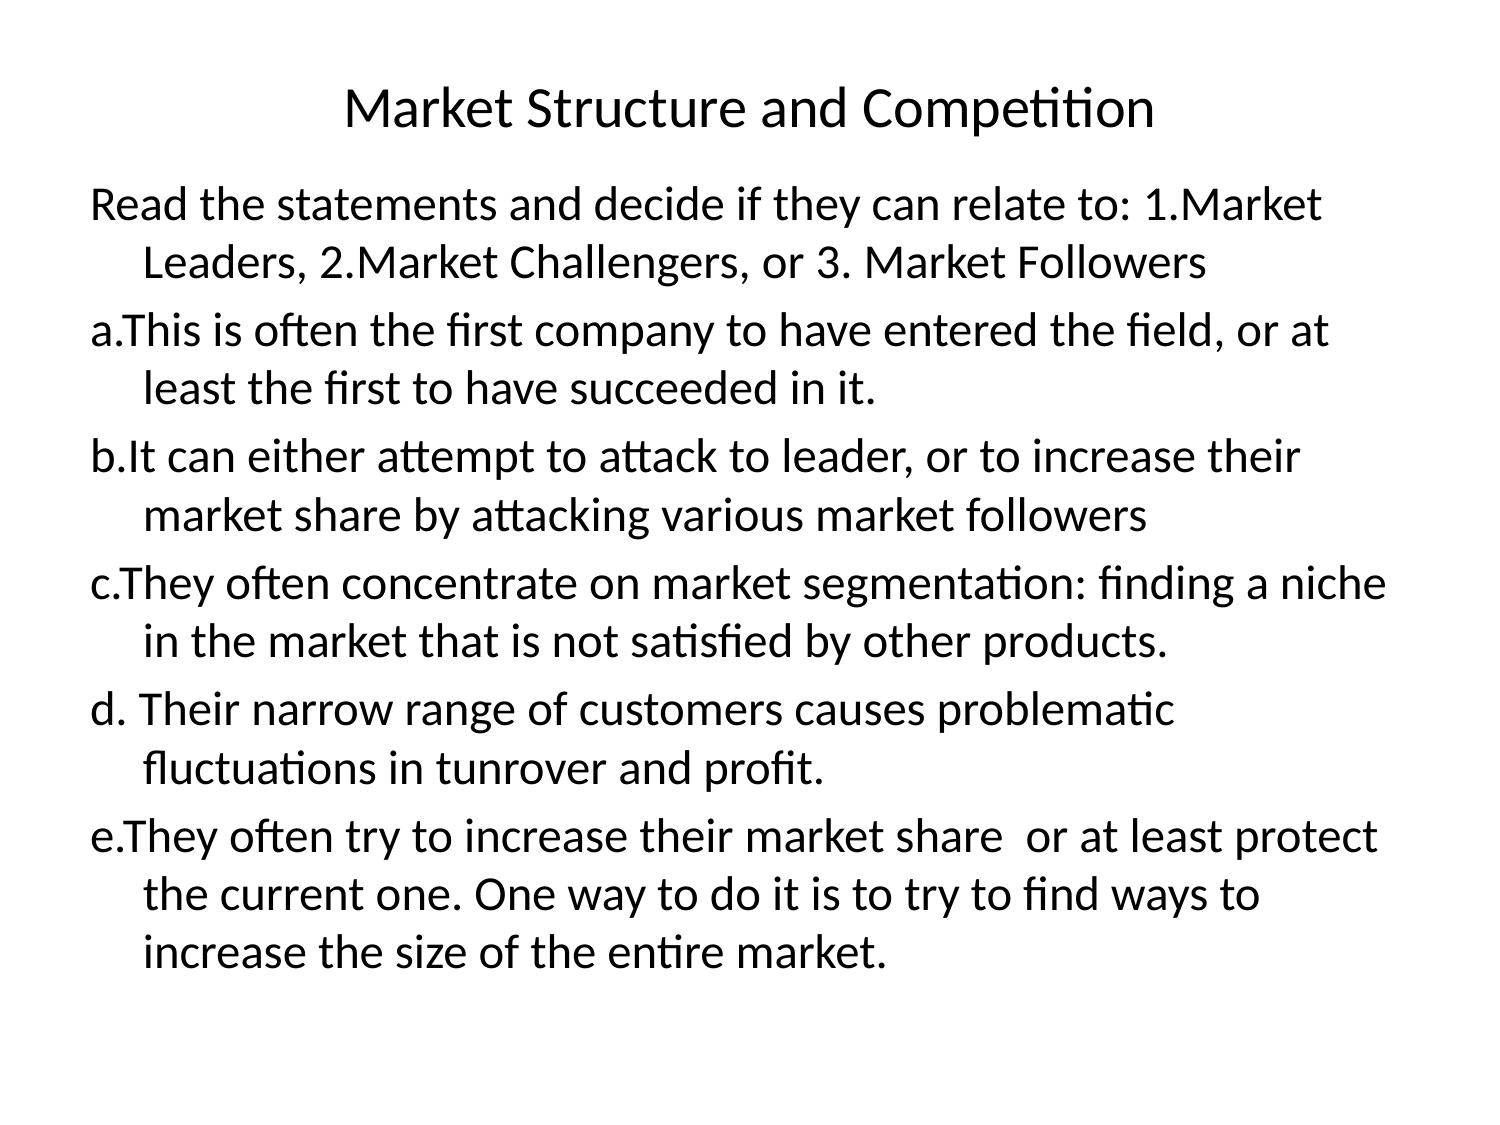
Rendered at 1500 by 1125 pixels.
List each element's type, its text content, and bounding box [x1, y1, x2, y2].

list Read the statements and decide if they can relate to: 1.Market Leaders, 2.Market Challengers, or 3. Market Followers a.This is often the first company to have entered the field, or at least the first to have succeeded in it. b.It can either attempt to attack to leader, or to increase their market share by attacking various market followers c.They often concentrate on market segmentation: finding a niche in the market that is not satisfied by other products. d. Their narrow range of customers causes problematic fluctuations in tunrover and profit. e.They often try to increase their market share or at least protect the current one. One way to do it is to try to find ways to increase the size of the entire market. [75, 164, 1425, 1005]
title Market Structure and Competition [75, 45, 1425, 164]
